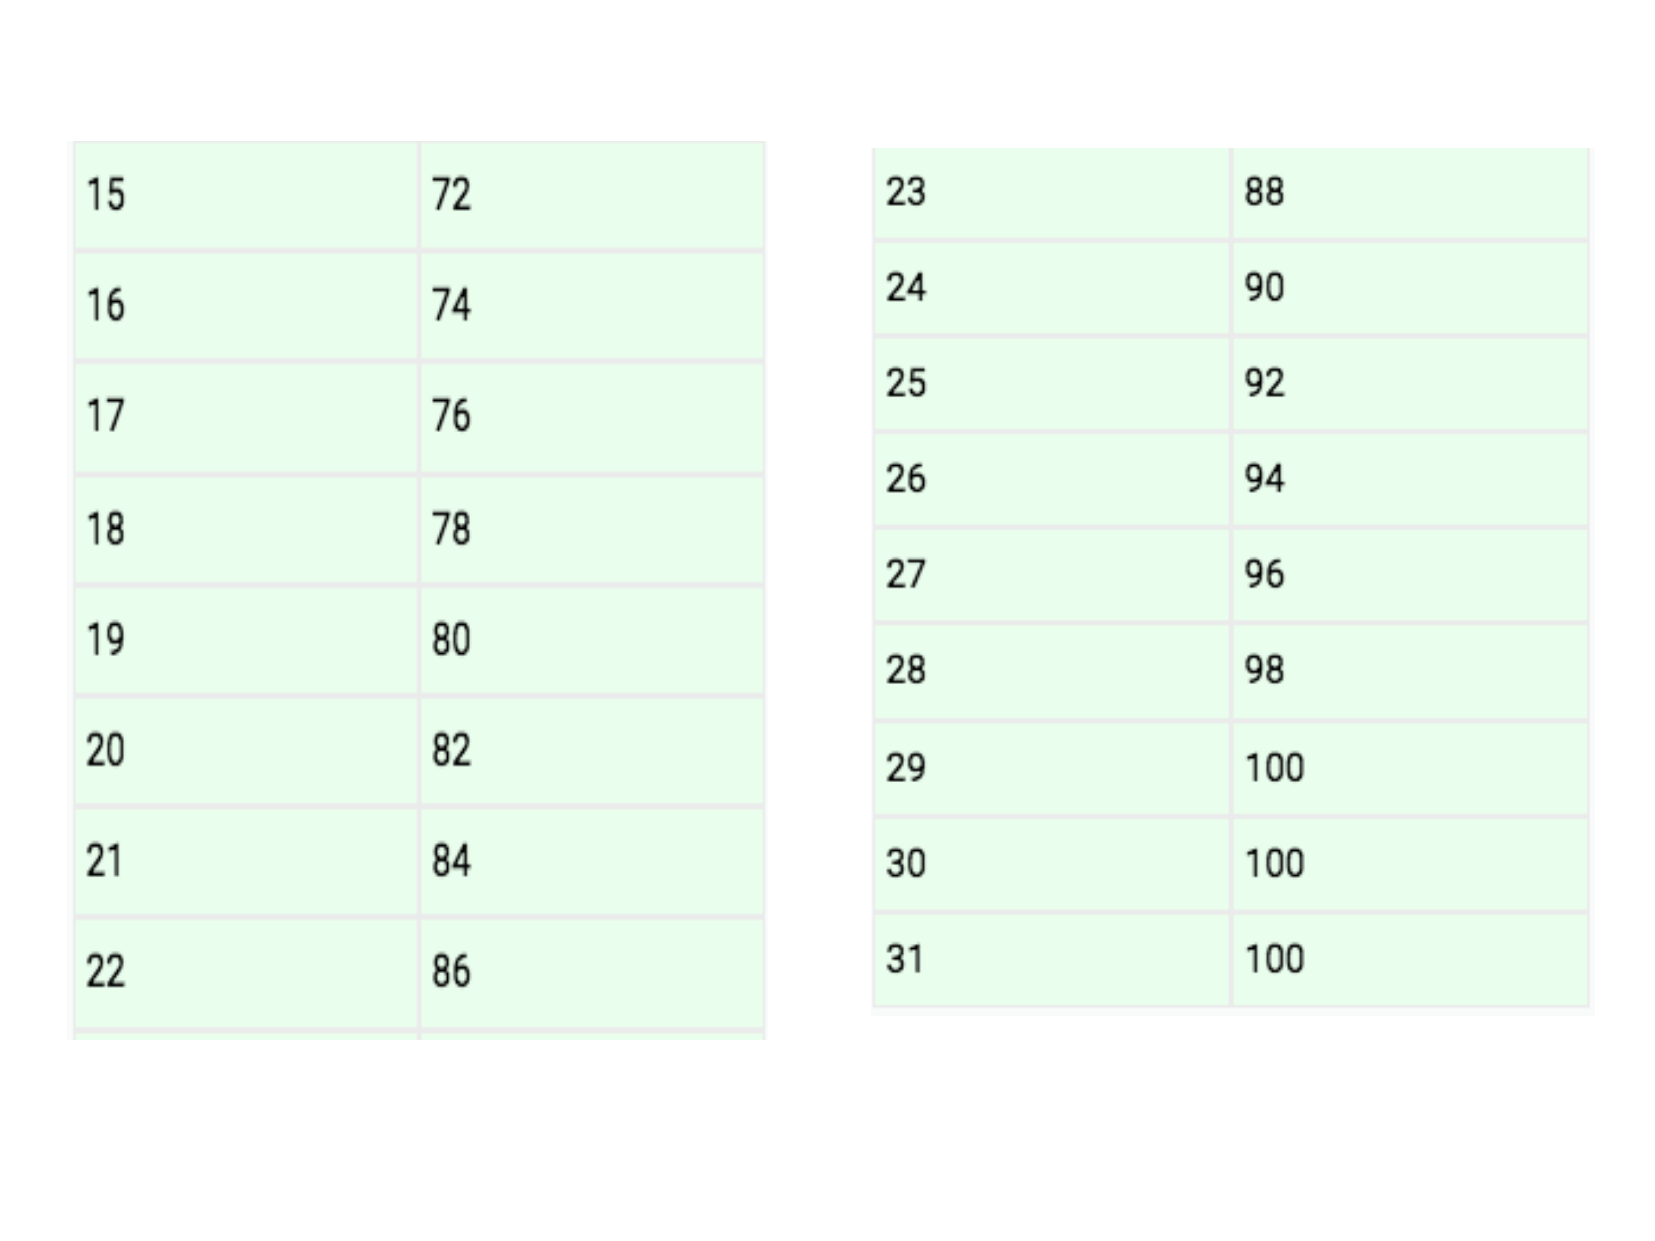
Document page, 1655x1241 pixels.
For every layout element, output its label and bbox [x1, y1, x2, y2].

picture [66, 141, 768, 1040]
picture [871, 148, 1595, 1016]
